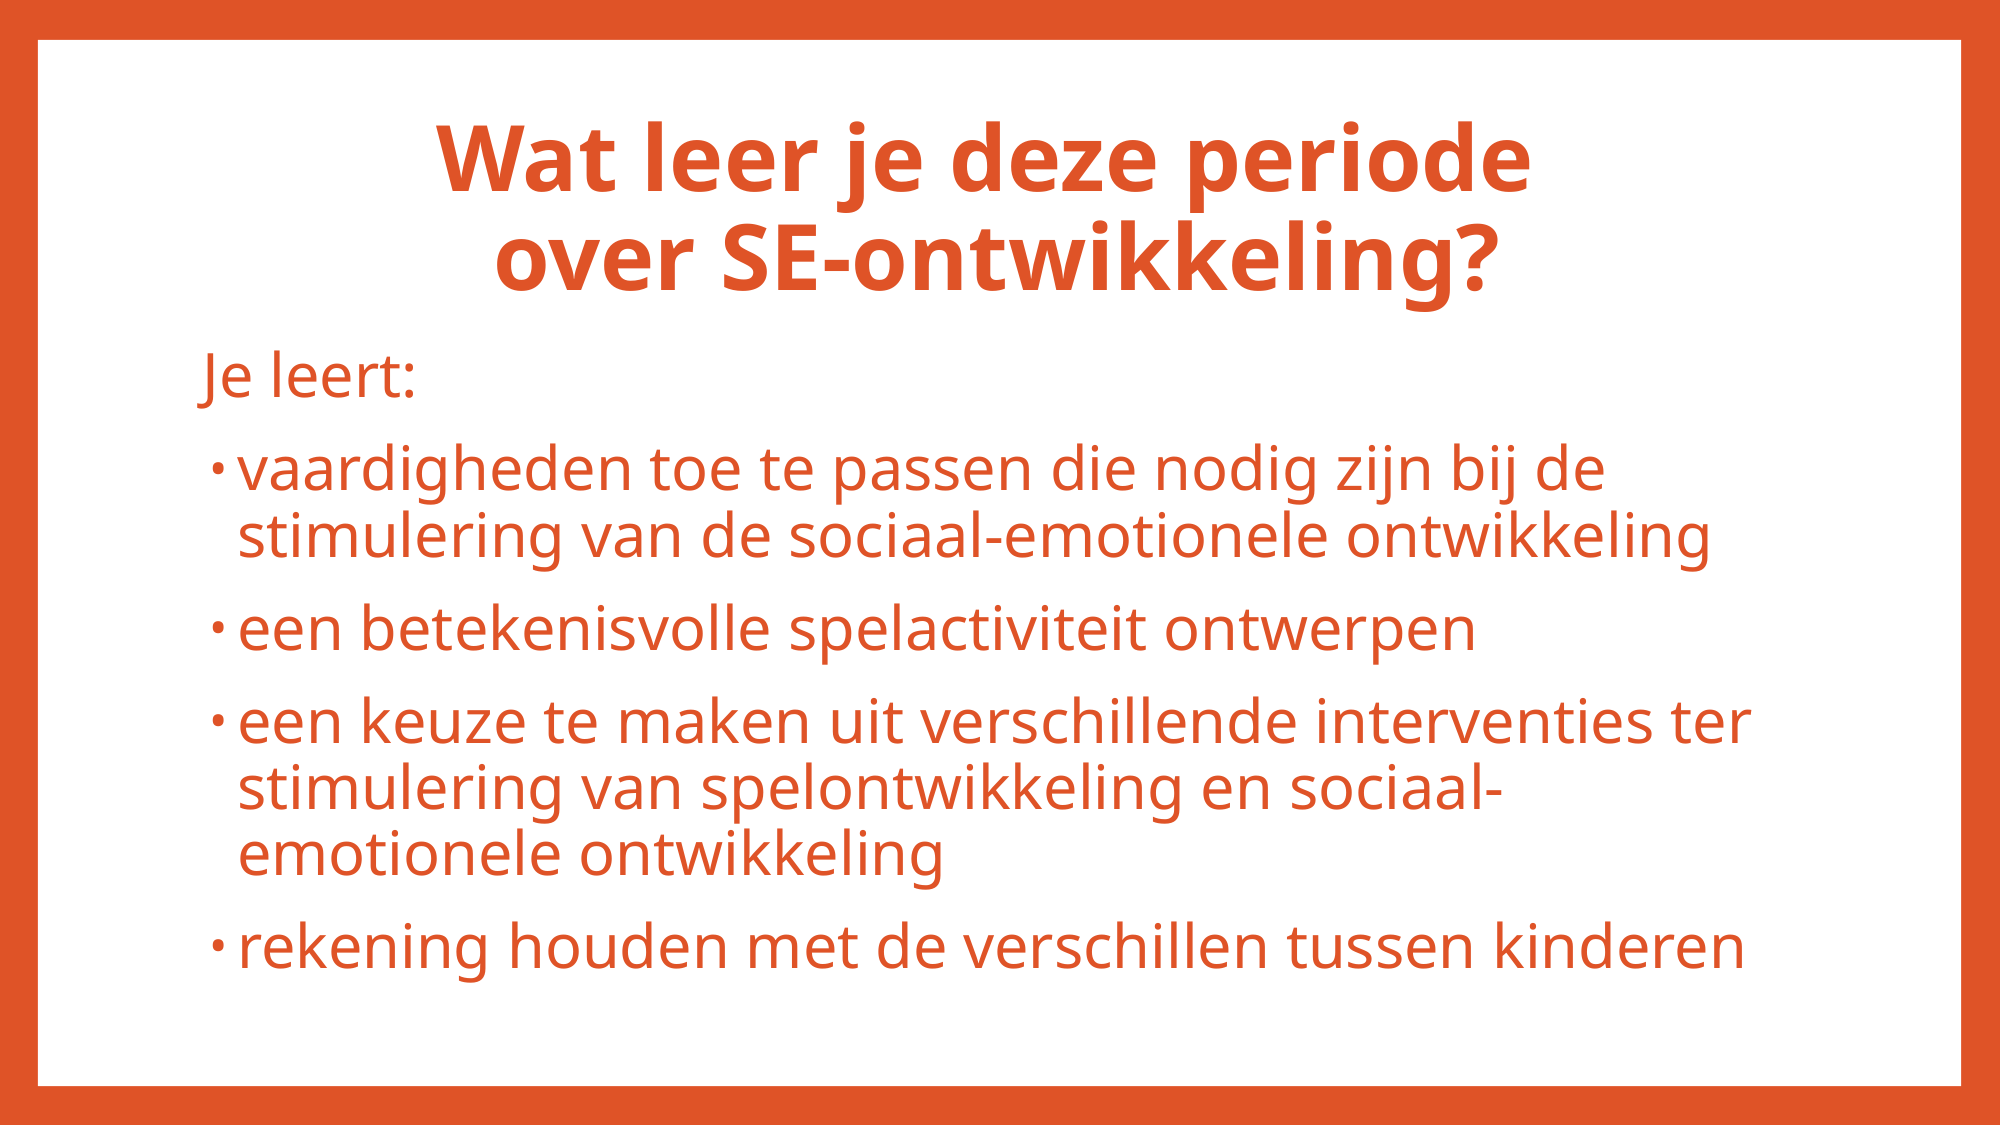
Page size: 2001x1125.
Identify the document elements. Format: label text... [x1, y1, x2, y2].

title Wat leer je deze periode over SE-ontwikkeling? [187, 99, 1808, 323]
list Je leert: vaardigheden toe te passen die nodig zijn bij de stimulering van de sociaal-emotionele ontwikkeling een betekenisvolle spelactiviteit ontwerpen een keuze te maken uit verschillende interventies ter stimulering van spelontwikkeling en sociaal-emotionele ontwikkeling rekening houden met de verschillen tussen kinderen [187, 337, 1808, 1000]
